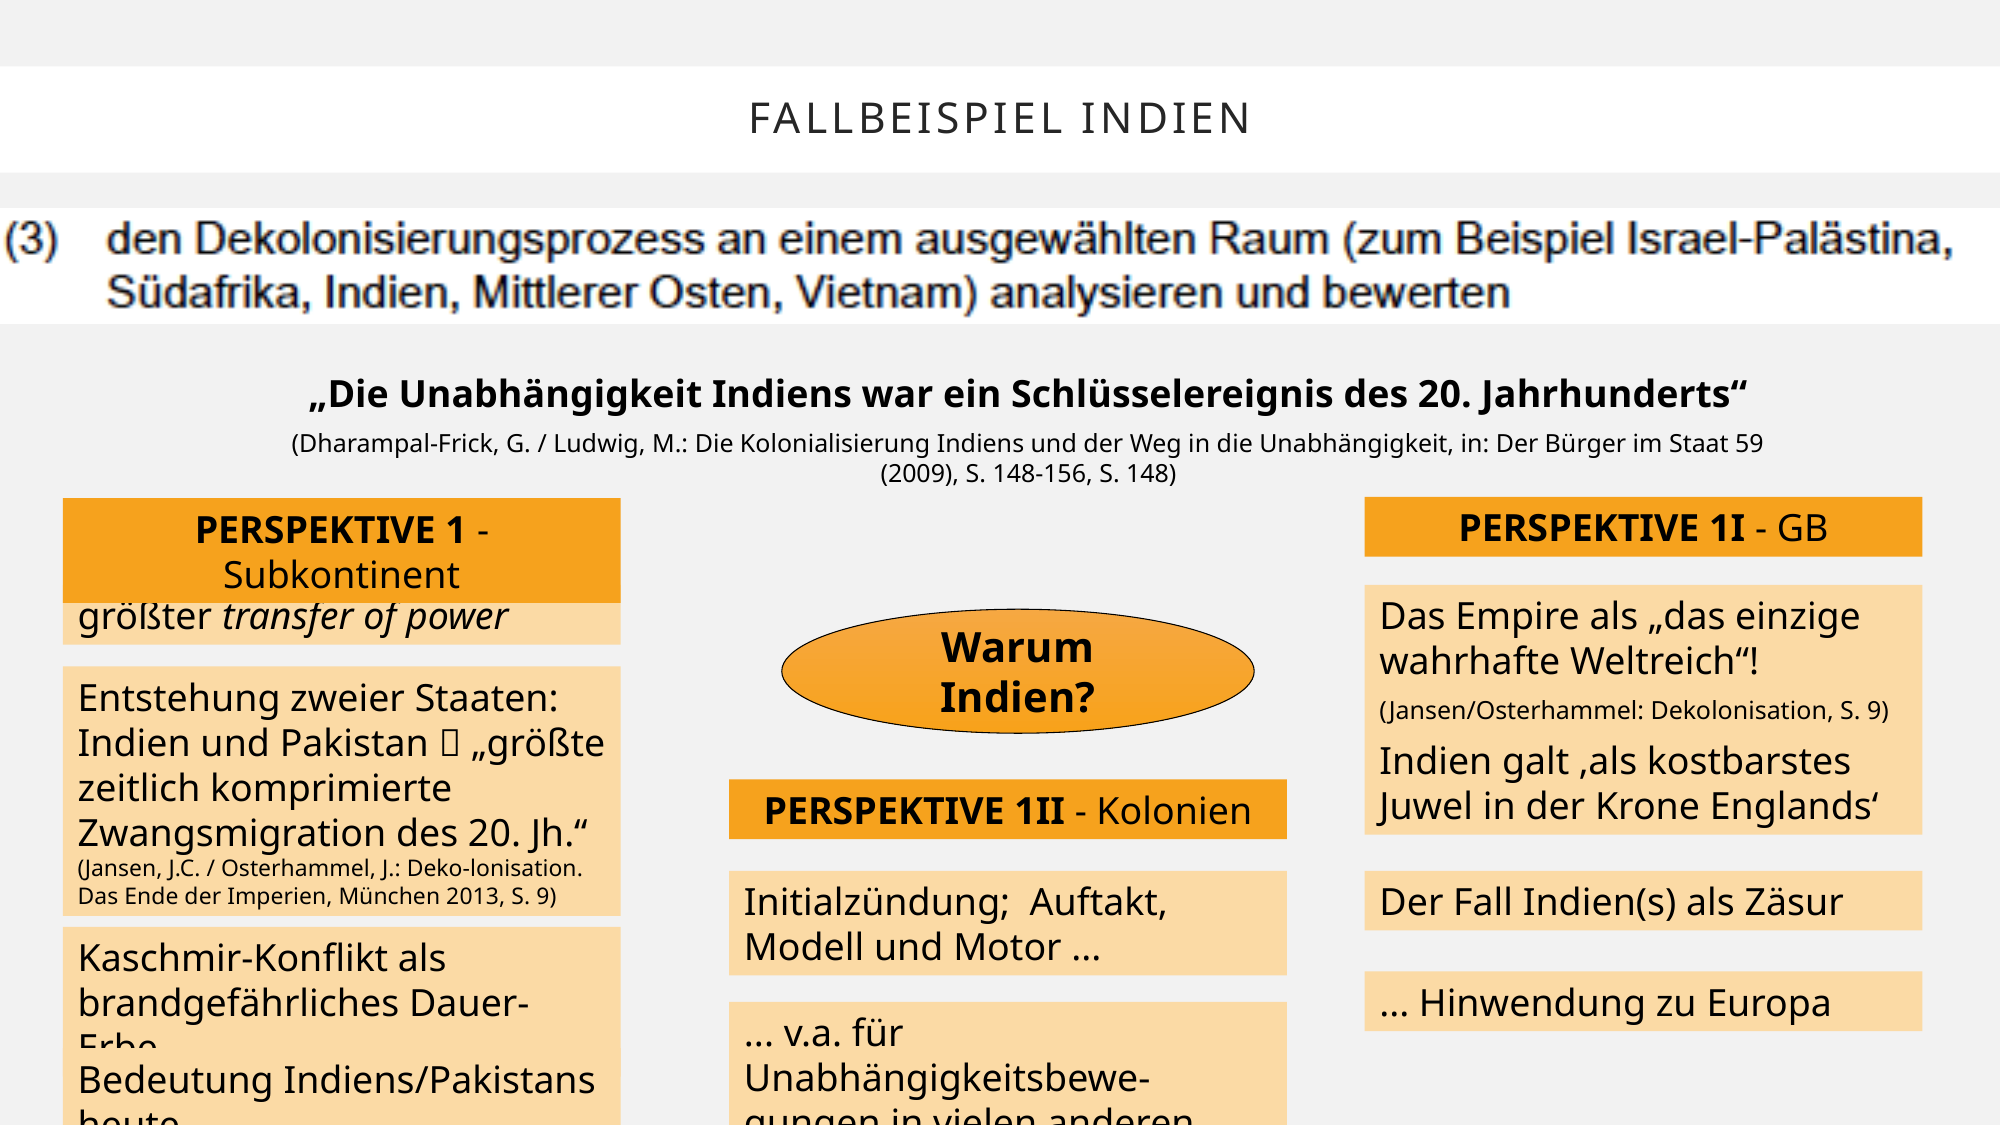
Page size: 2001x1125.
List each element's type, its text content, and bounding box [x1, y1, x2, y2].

text_box größter transfer of power [62, 603, 621, 645]
picture [0, 208, 2001, 324]
text_box Bedeutung Indiens/Pakistans heute [62, 1048, 621, 1125]
text_box ... Hinwendung zu Europa [1364, 971, 1923, 1032]
text_box Initialzündung; Auftakt, Modell und Motor ... [729, 870, 1287, 976]
text_box Entstehung zweier Staaten: Indien und Pakistan  „größte zeitlich komprimierte Zwangsmigration des 20. Jh.“ (Jansen, J.C. / Osterhammel, J.: Deko-lonisation. Das Ende der Imperien, München 2013, S. 9) [62, 666, 621, 916]
text_box Der Fall Indien(s) als Zäsur [1364, 870, 1923, 931]
text_box Kaschmir-Konflikt als brandgefährliches Dauer-Erbe [62, 926, 621, 1048]
text_box PERSPEKTIVE 1I - GB [1364, 496, 1923, 557]
text_box „Die Unabhängigkeit Indiens war ein Schlüsselereignis des 20. Jahrhunderts“ (Dharampal-Frick, G. / Ludwig, M.: Die Kolonialisierung Indiens und der Weg in die Unabhängigkeit, in: Der Bürger im Staat 59 (2009), S. 148-156, S. 148) [246, 362, 1811, 495]
title Fallbeispiel Indien [0, 64, 2000, 175]
text_box Das Empire als „das einzige wahrhafte Weltreich“! (Jansen/Osterhammel: Dekolonisation, S. 9) Indien galt ‚als kostbarstes Juwel in der Krone Englands‘ [1364, 584, 1923, 835]
text_box Warum Indien? [781, 608, 1255, 734]
text_box PERSPEKTIVE 1II - Kolonien [729, 779, 1287, 840]
text_box PERSPEKTIVE 1 - Subkontinent [62, 498, 621, 603]
text_box ... v.a. für Unabhängigkeitsbewe-gungen in vielen anderen Kolonien [729, 1001, 1287, 1125]
